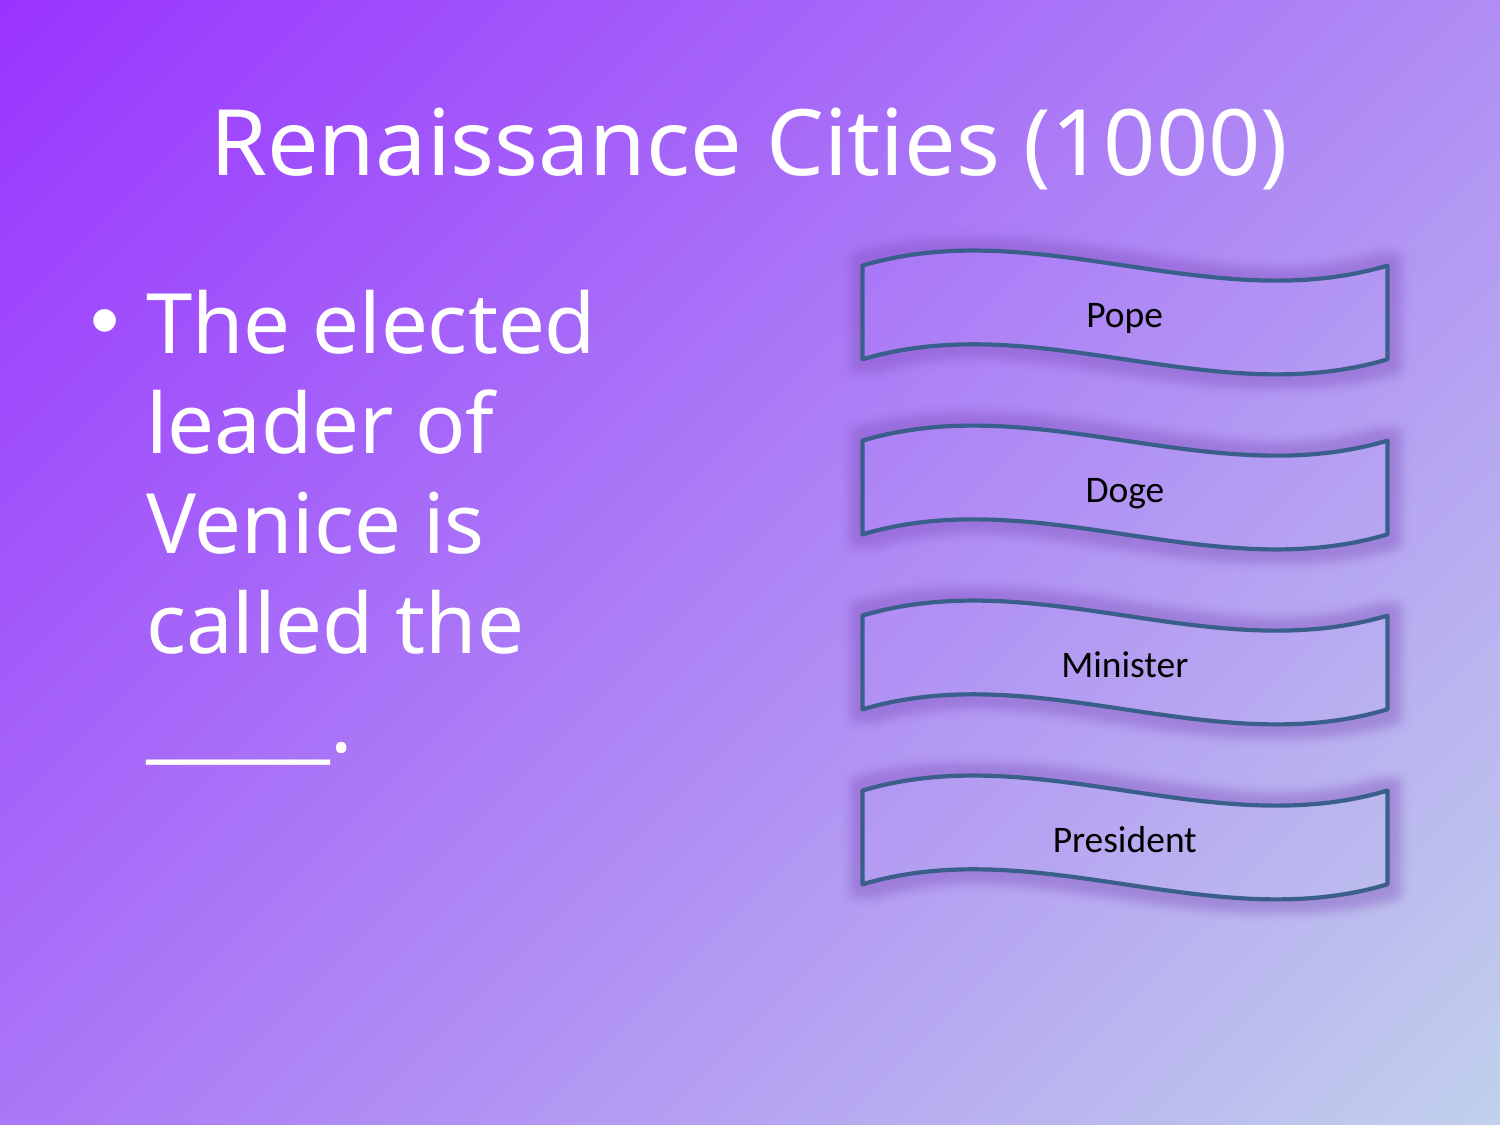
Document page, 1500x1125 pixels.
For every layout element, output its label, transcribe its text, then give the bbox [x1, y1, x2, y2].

list The elected leader of Venice is called the _____. [75, 262, 738, 1005]
text_box President [860, 773, 1390, 902]
title Renaissance Cities (1000) [75, 45, 1425, 233]
text_box Minister [860, 598, 1390, 727]
text_box Pope [860, 248, 1390, 377]
text_box Doge [860, 423, 1390, 552]
